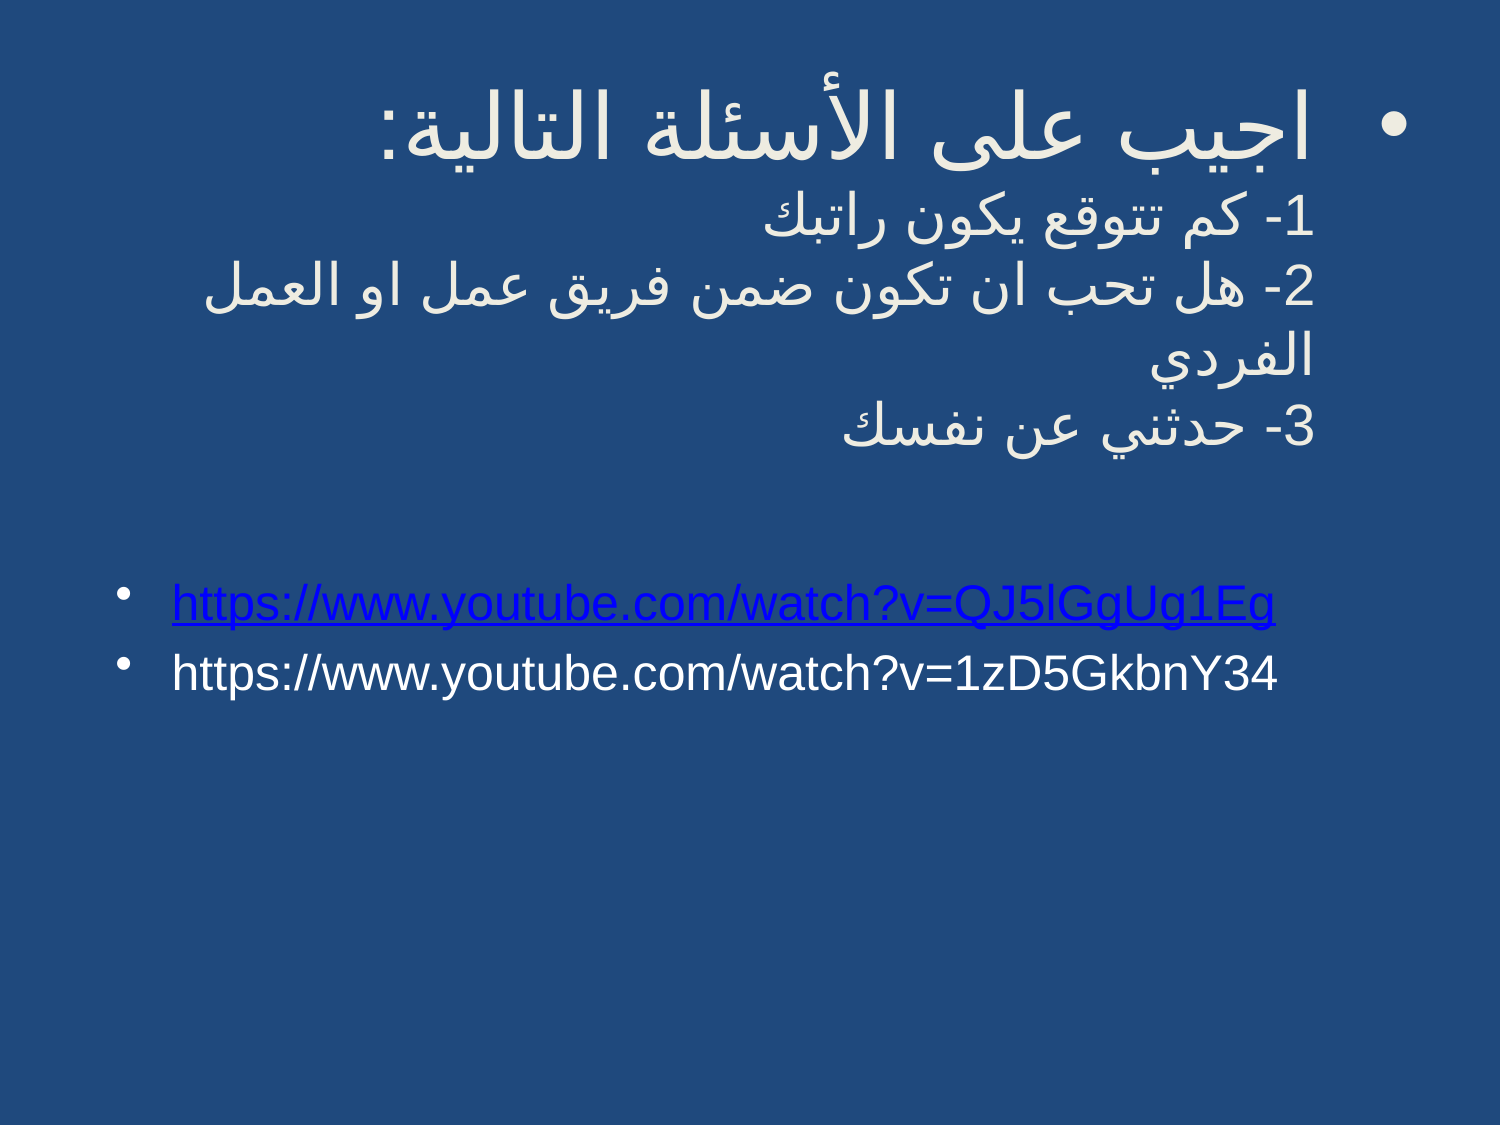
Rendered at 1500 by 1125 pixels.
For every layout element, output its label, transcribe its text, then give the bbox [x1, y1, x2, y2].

title اجيب على الأسئلة التالية: 1- كم تتوقع يكون راتبك 2- هل تحب ان تكون ضمن فريق عمل او العمل الفردي 3- حدثني عن نفسك [74, 44, 1426, 481]
list https://www.youtube.com/watch?v=QJ5lGgUg1Eg https://www.youtube.com/watch?v=1zD5GkbnY34 [100, 562, 1451, 958]
